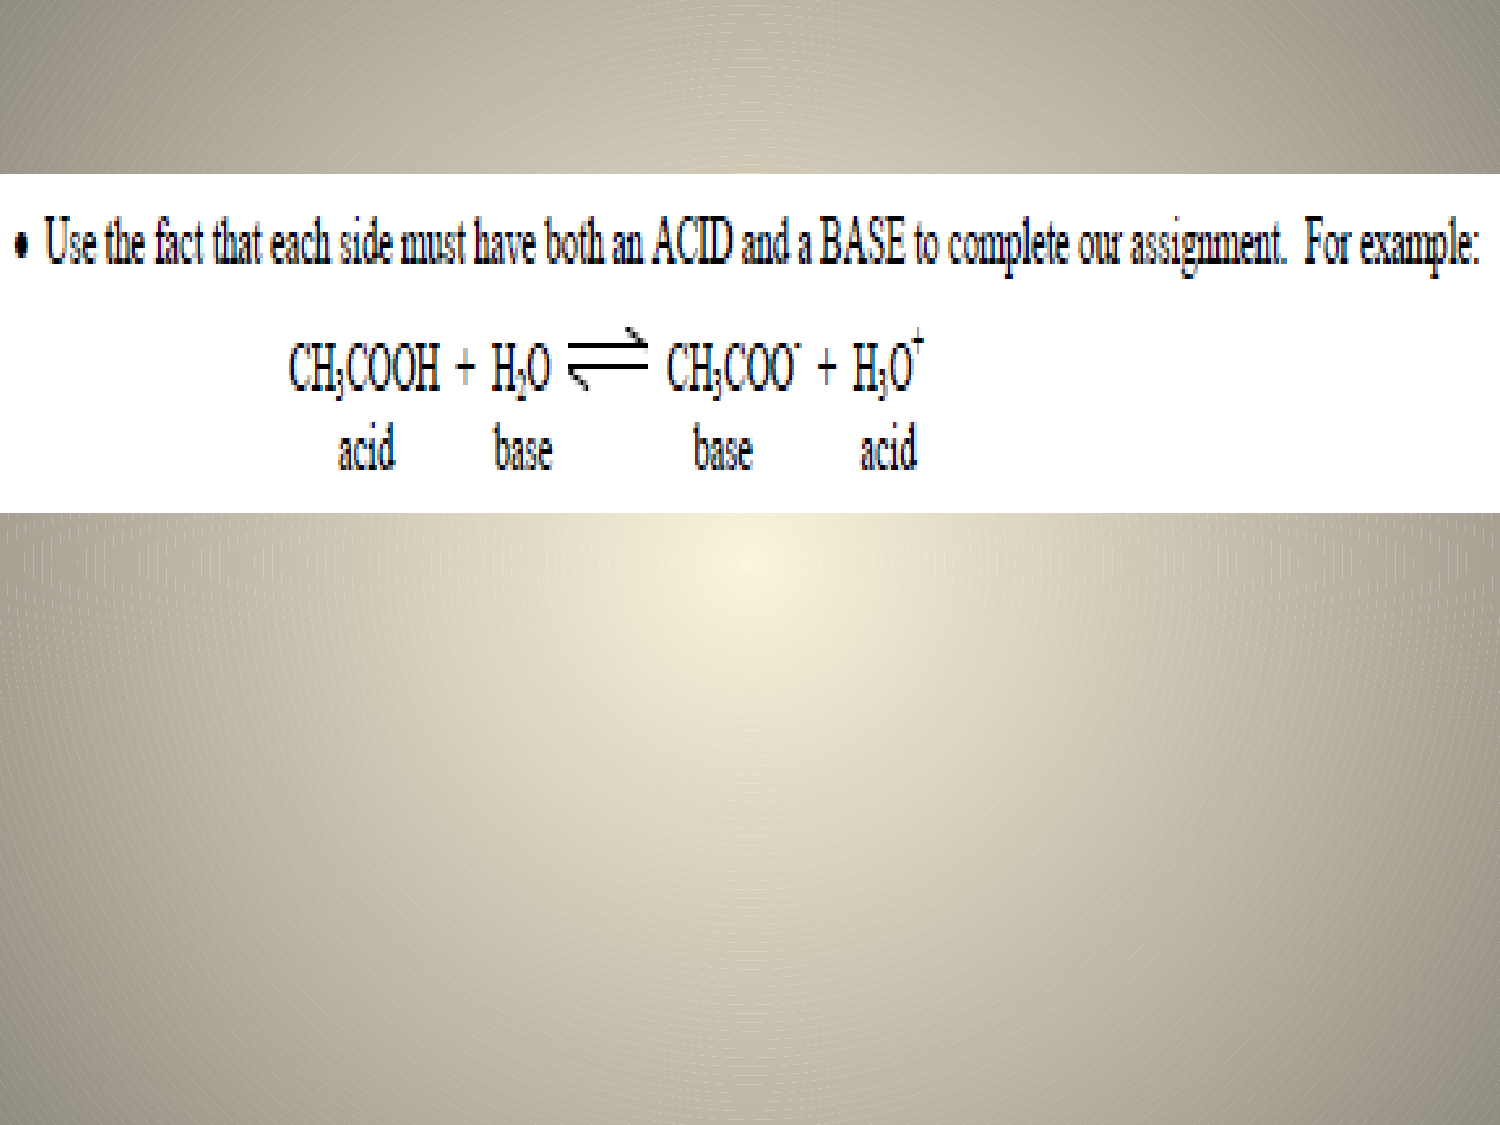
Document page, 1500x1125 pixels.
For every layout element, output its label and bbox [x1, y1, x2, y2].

picture [0, 174, 1500, 513]
